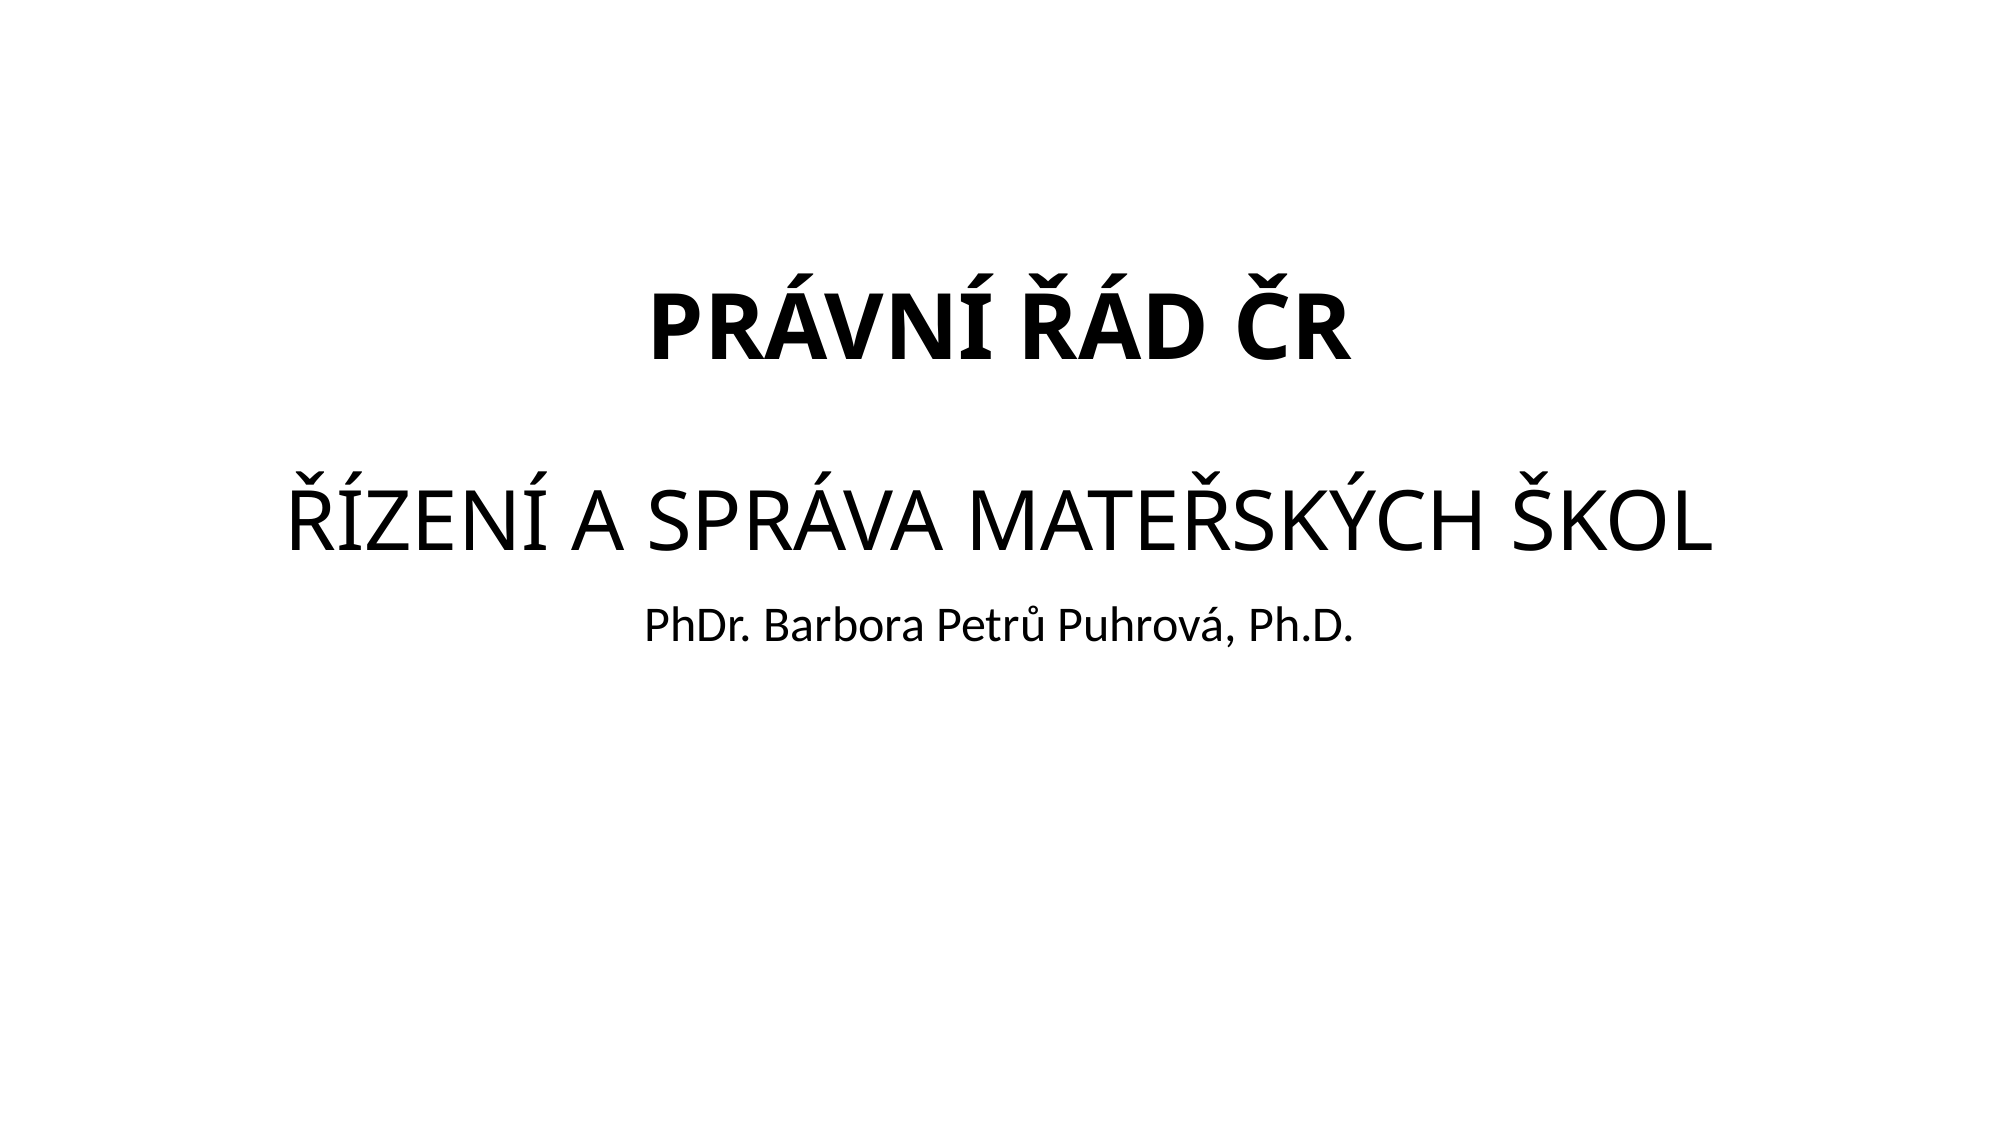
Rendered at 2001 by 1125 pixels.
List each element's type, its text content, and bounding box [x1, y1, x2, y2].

title PRÁVNÍ ŘÁD ČR ŘÍZENÍ A SPRÁVA MATEŘSKÝCH ŠKOL [249, 184, 1750, 576]
subtitle PhDr. Barbora Petrů Puhrová, Ph.D. [249, 590, 1750, 863]
